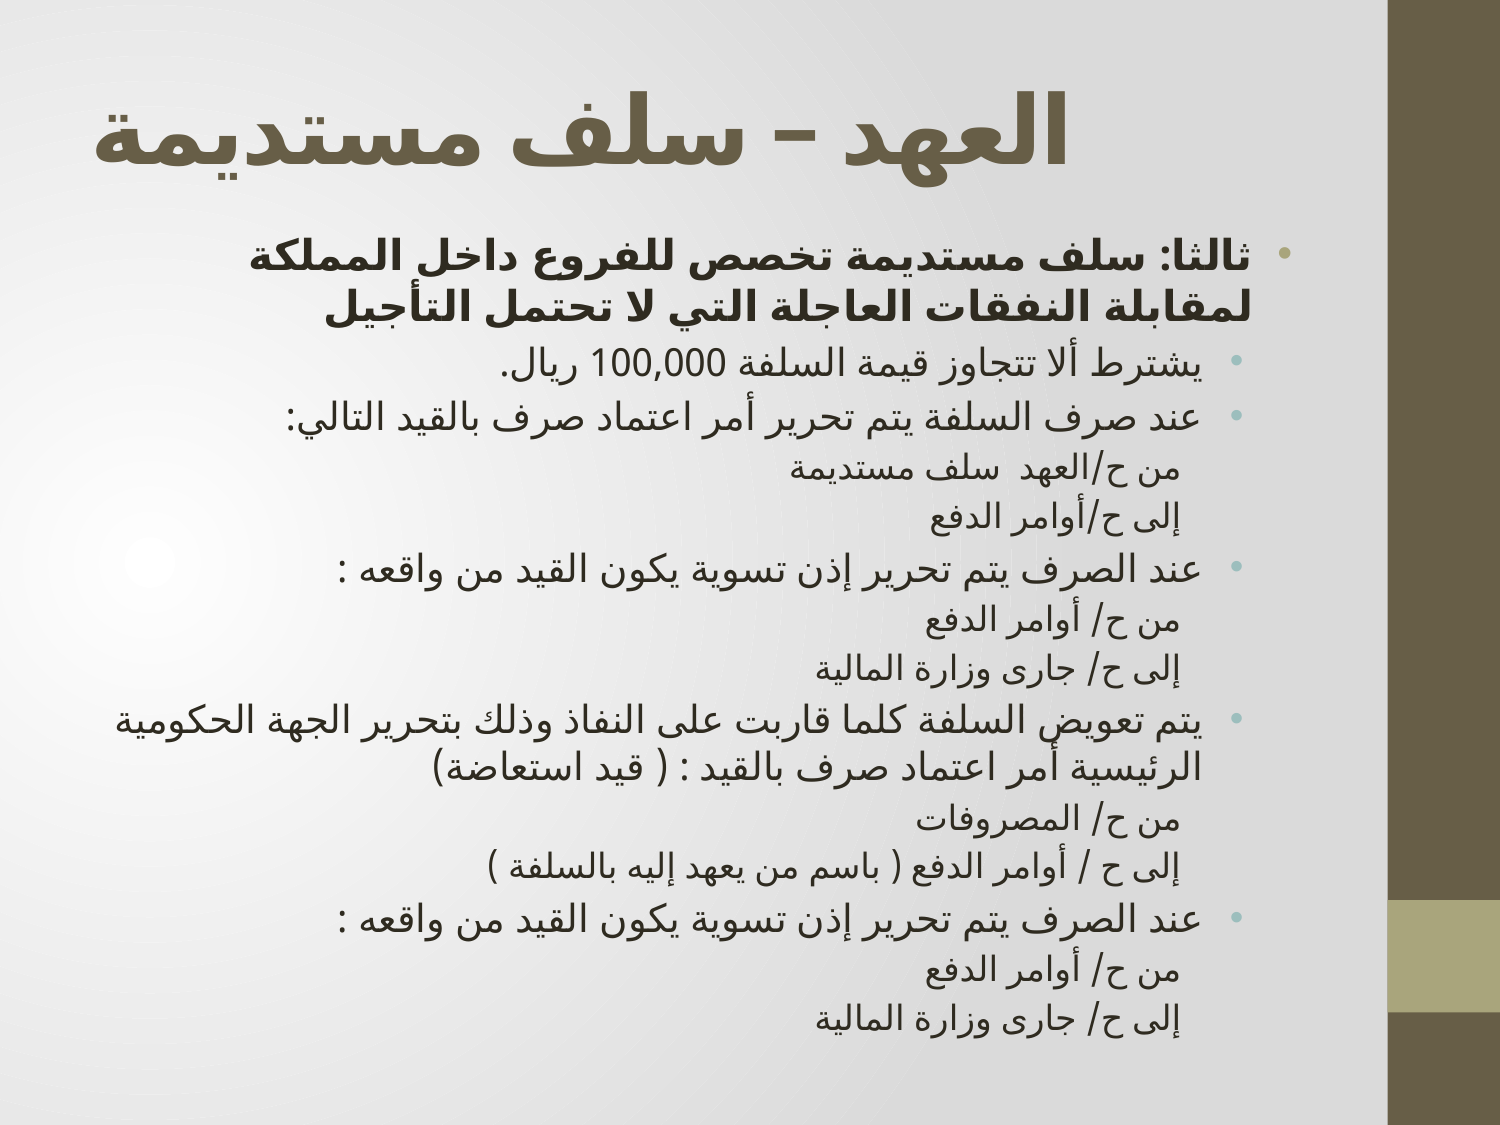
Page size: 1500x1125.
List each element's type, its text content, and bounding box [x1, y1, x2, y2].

title العهد – سلف مستديمة [75, 45, 1325, 209]
list ثالثا: سلف مستديمة تخصص للفروع داخل المملكة لمقابلة النفقات العاجلة التي لا تحتمل التأجيل يشترط ألا تتجاوز قيمة السلفة 100,000 ريال. عند صرف السلفة يتم تحرير أمر اعتماد صرف بالقيد التالي: من ح/العهد سلف مستديمة إلى ح/أوامر الدفع عند الصرف يتم تحرير إذن تسوية يكون القيد من واقعه : من ح/ أوامر الدفع إلى ح/ جارى وزارة المالية يتم تعويض السلفة كلما قاربت على النفاذ وذلك بتحرير الجهة الحكومية الرئيسية أمر اعتماد صرف بالقيد : ( قيد استعاضة) من ح/ المصروفات إلى ح / أوامر الدفع ( باسم من يعهد إليه بالسلفة ) عند الصرف يتم تحرير إذن تسوية يكون القيد من واقعه : من ح/ أوامر الدفع إلى ح/ جارى وزارة المالية [75, 219, 1325, 1050]
